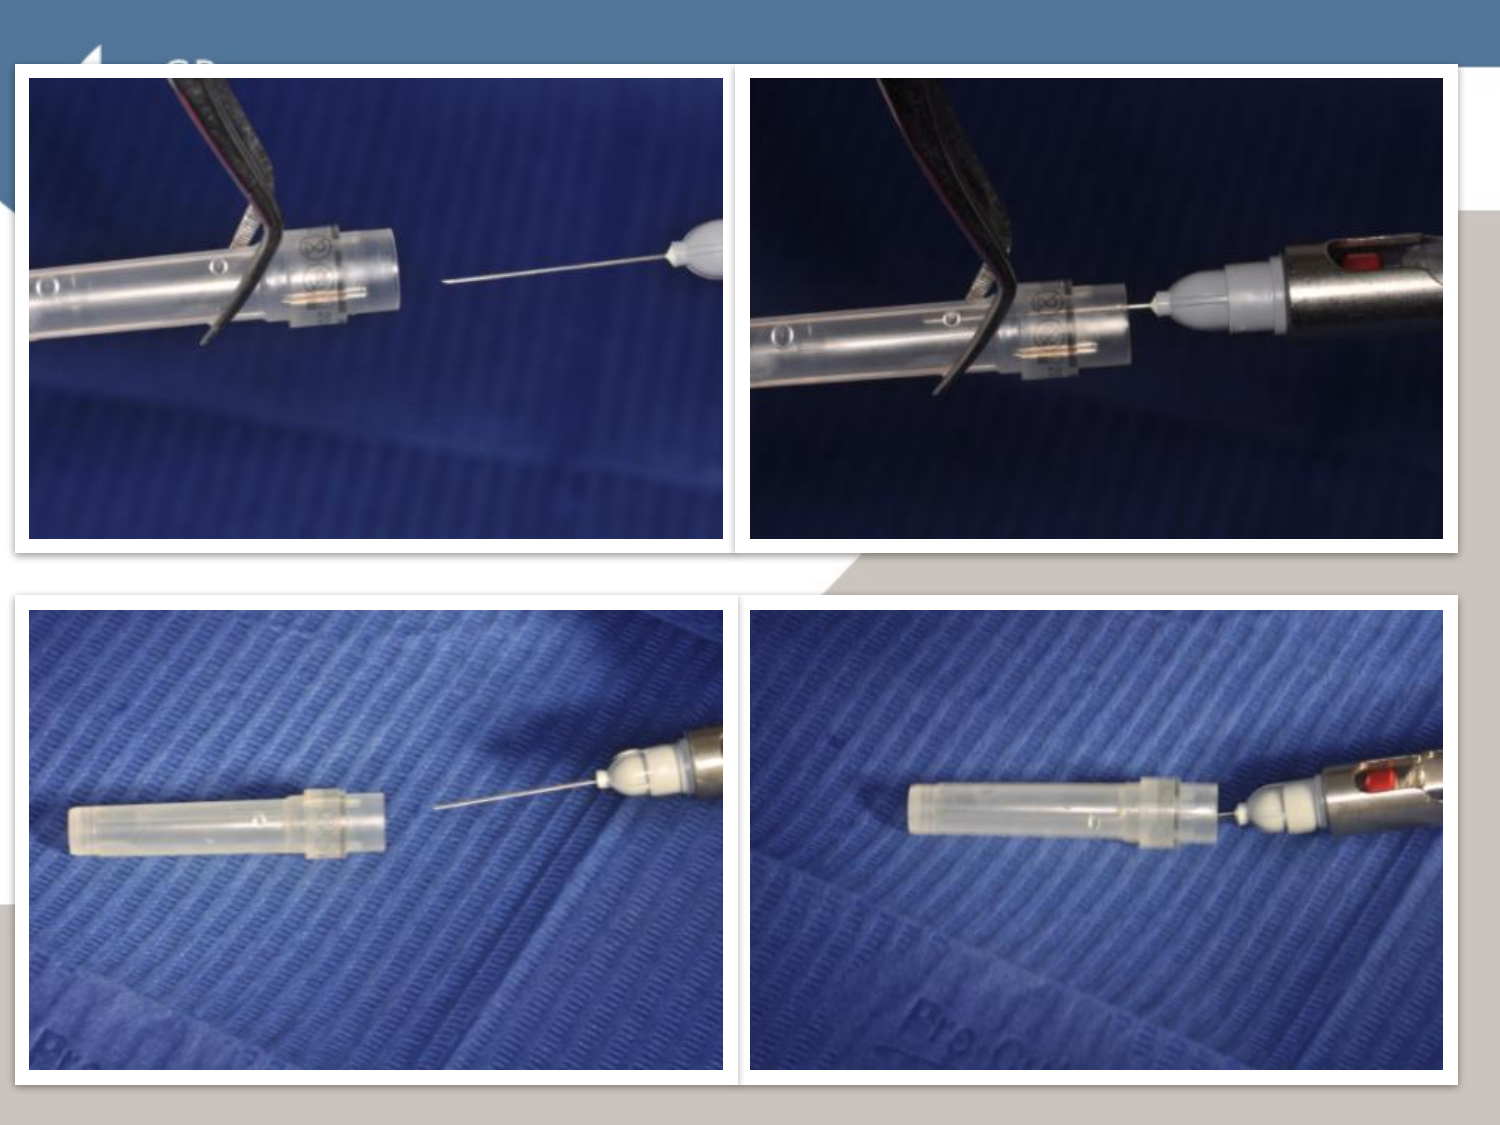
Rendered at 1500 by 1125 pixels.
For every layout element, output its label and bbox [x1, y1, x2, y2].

picture [29, 609, 724, 1071]
picture [749, 609, 1444, 1071]
picture [749, 77, 1444, 540]
picture [29, 77, 724, 540]
